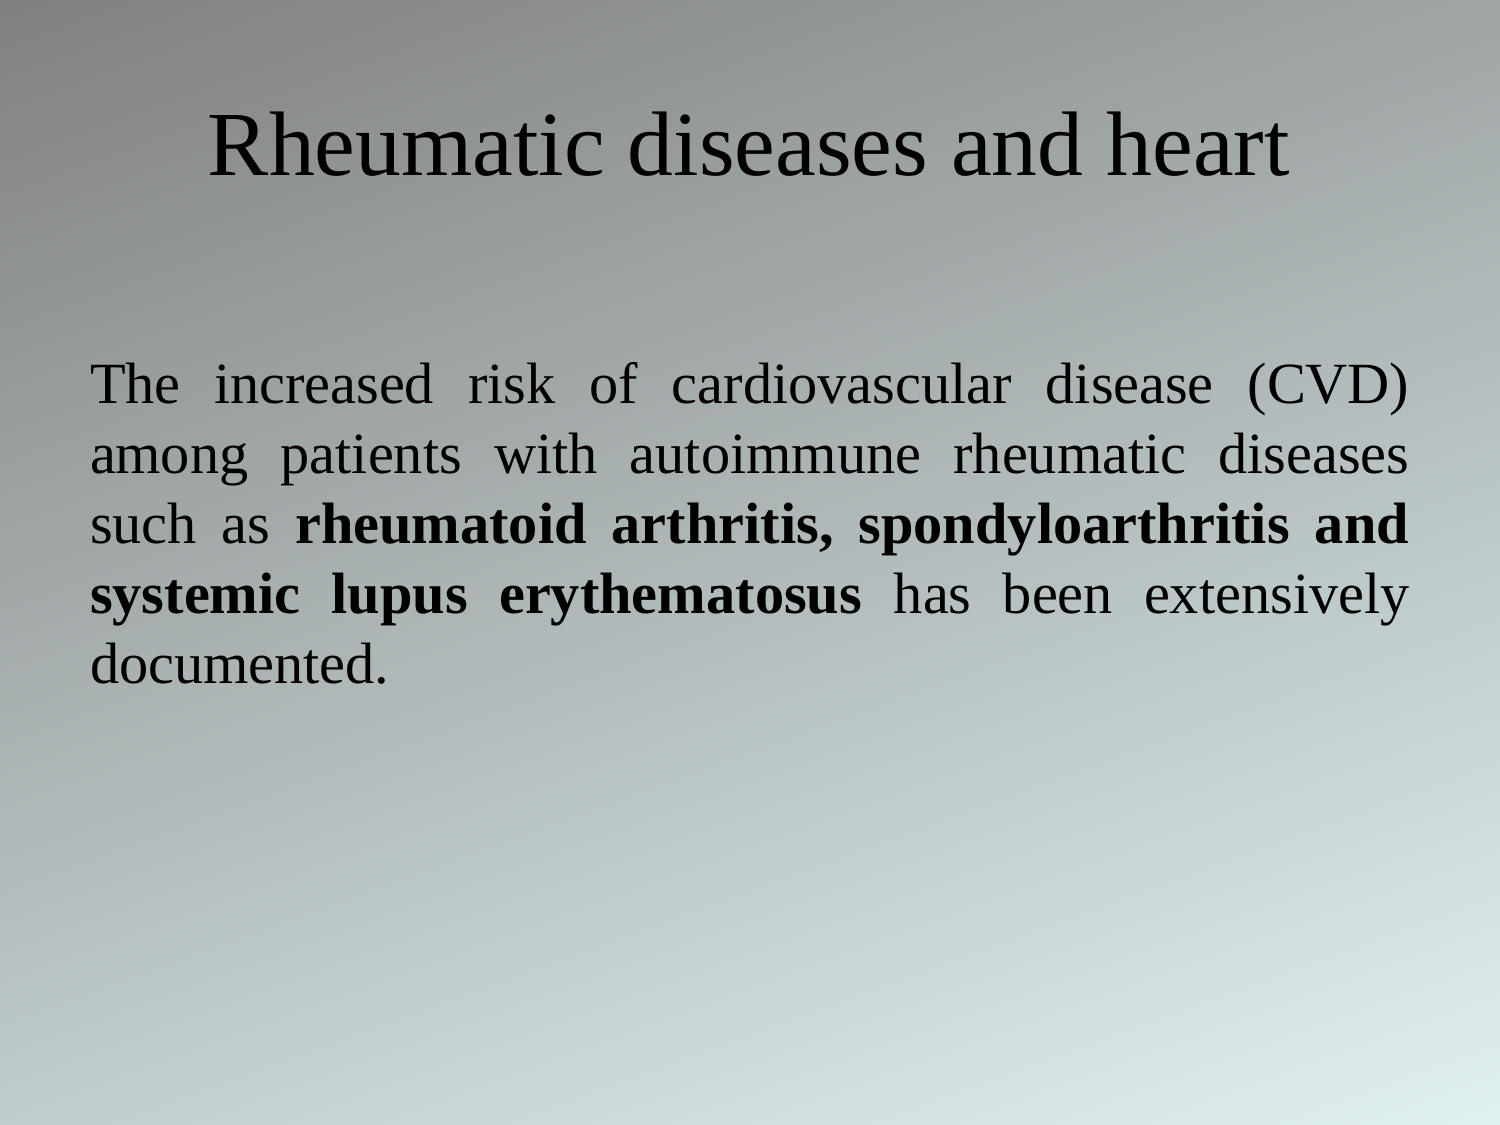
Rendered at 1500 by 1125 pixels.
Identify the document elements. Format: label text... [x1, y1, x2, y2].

list The increased risk of cardiovascular disease (CVD) among patients with autoimmune rheumatic diseases such as rheumatoid arthritis, spondyloarthritis and systemic lupus erythematosus has been extensively documented. [75, 337, 1425, 1080]
title Rheumatic diseases and heart [75, 45, 1425, 233]
